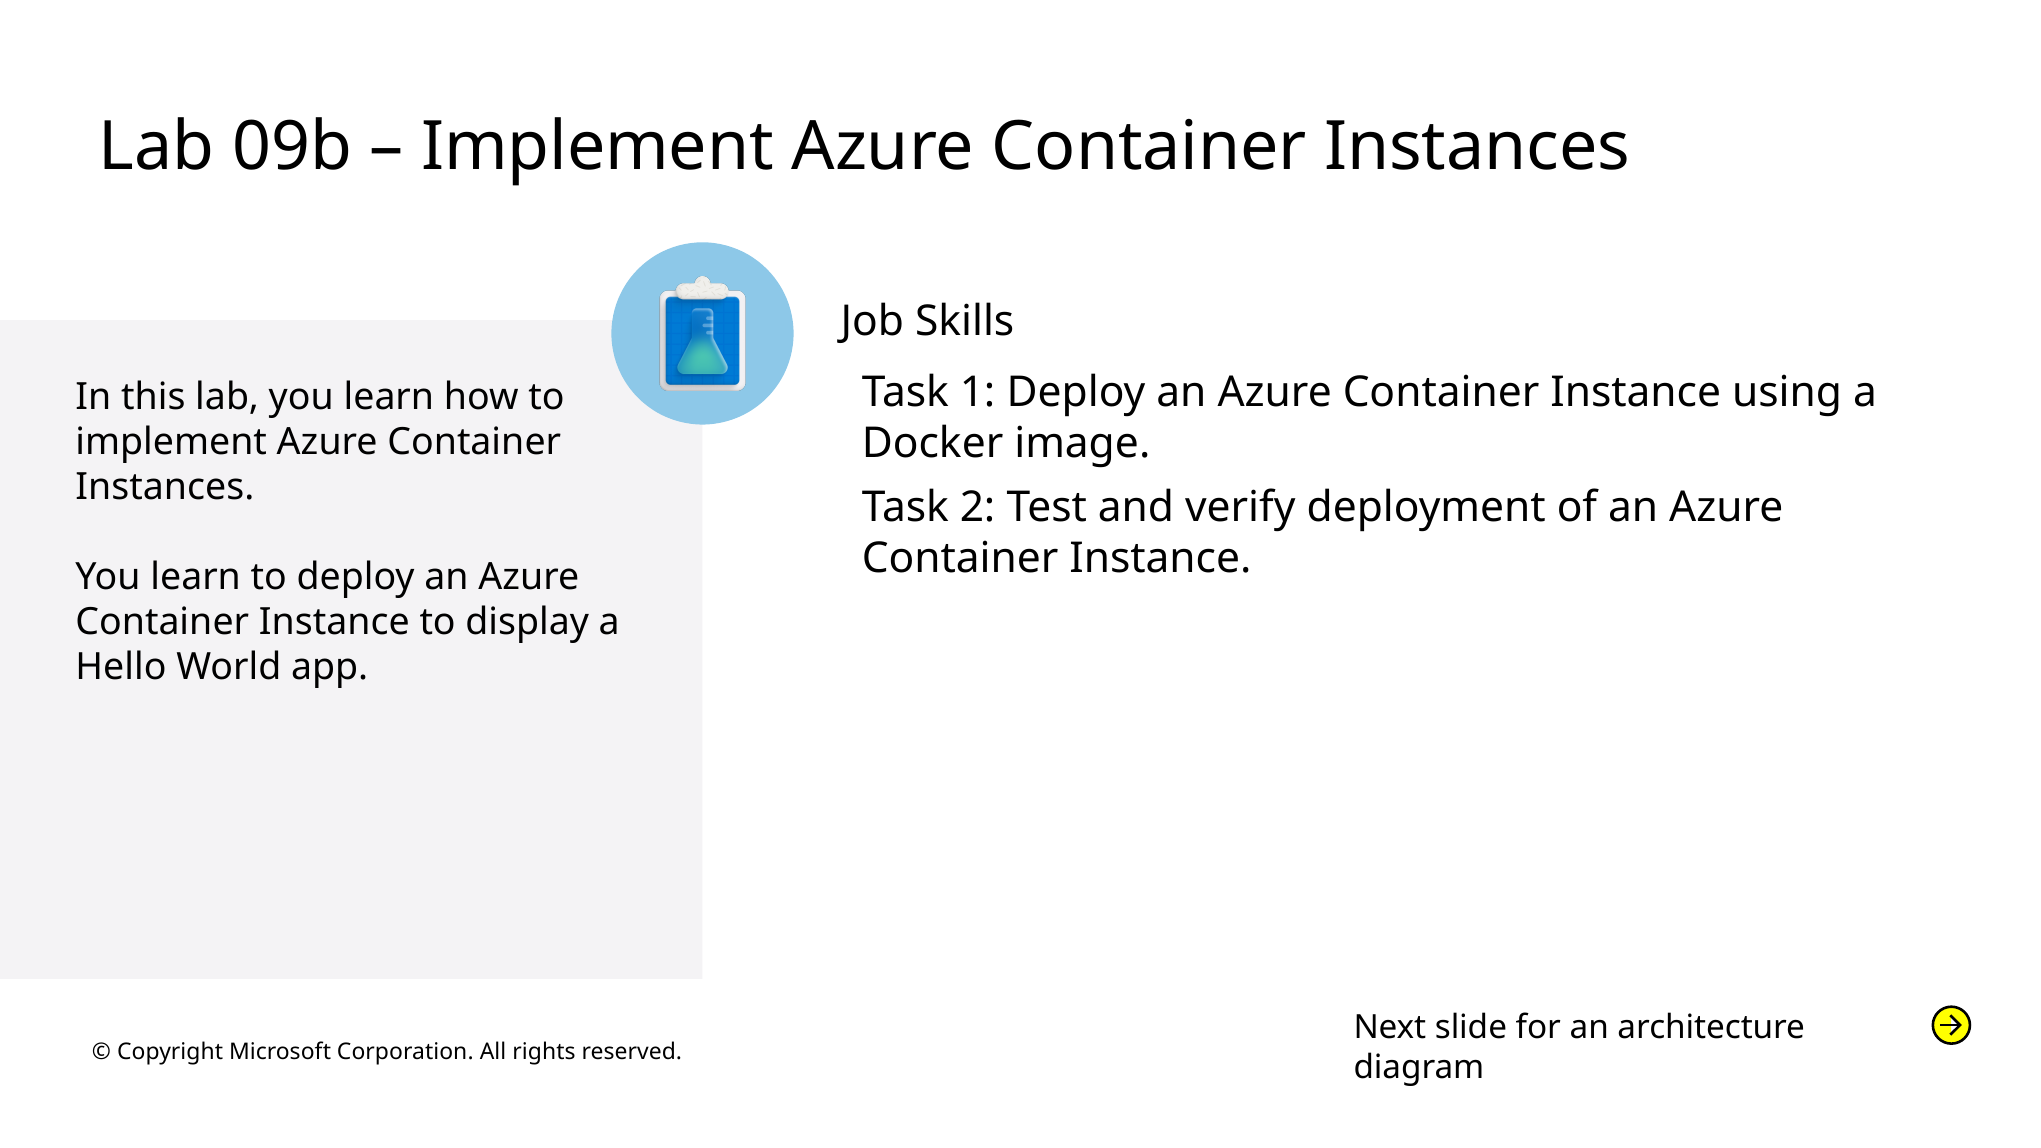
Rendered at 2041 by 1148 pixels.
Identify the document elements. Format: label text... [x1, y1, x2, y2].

text_box Job Skills [825, 285, 1846, 351]
text_box Next slide for an architecture diagram [1353, 1004, 1913, 1085]
picture [645, 276, 760, 391]
text_box In this lab, you learn how to implement Azure Container Instances. You learn to deploy an Azure Container Instance to display a Hello World app. [75, 371, 651, 732]
title Lab 09b – Implement Azure Container Instances [98, 86, 2019, 169]
text_box [1932, 1006, 1970, 1044]
text_box Task 1: Deploy an Azure Container Instance using a Docker image. Task 2: Test and verify deployment of an Azure Container Instance. [831, 341, 1946, 943]
